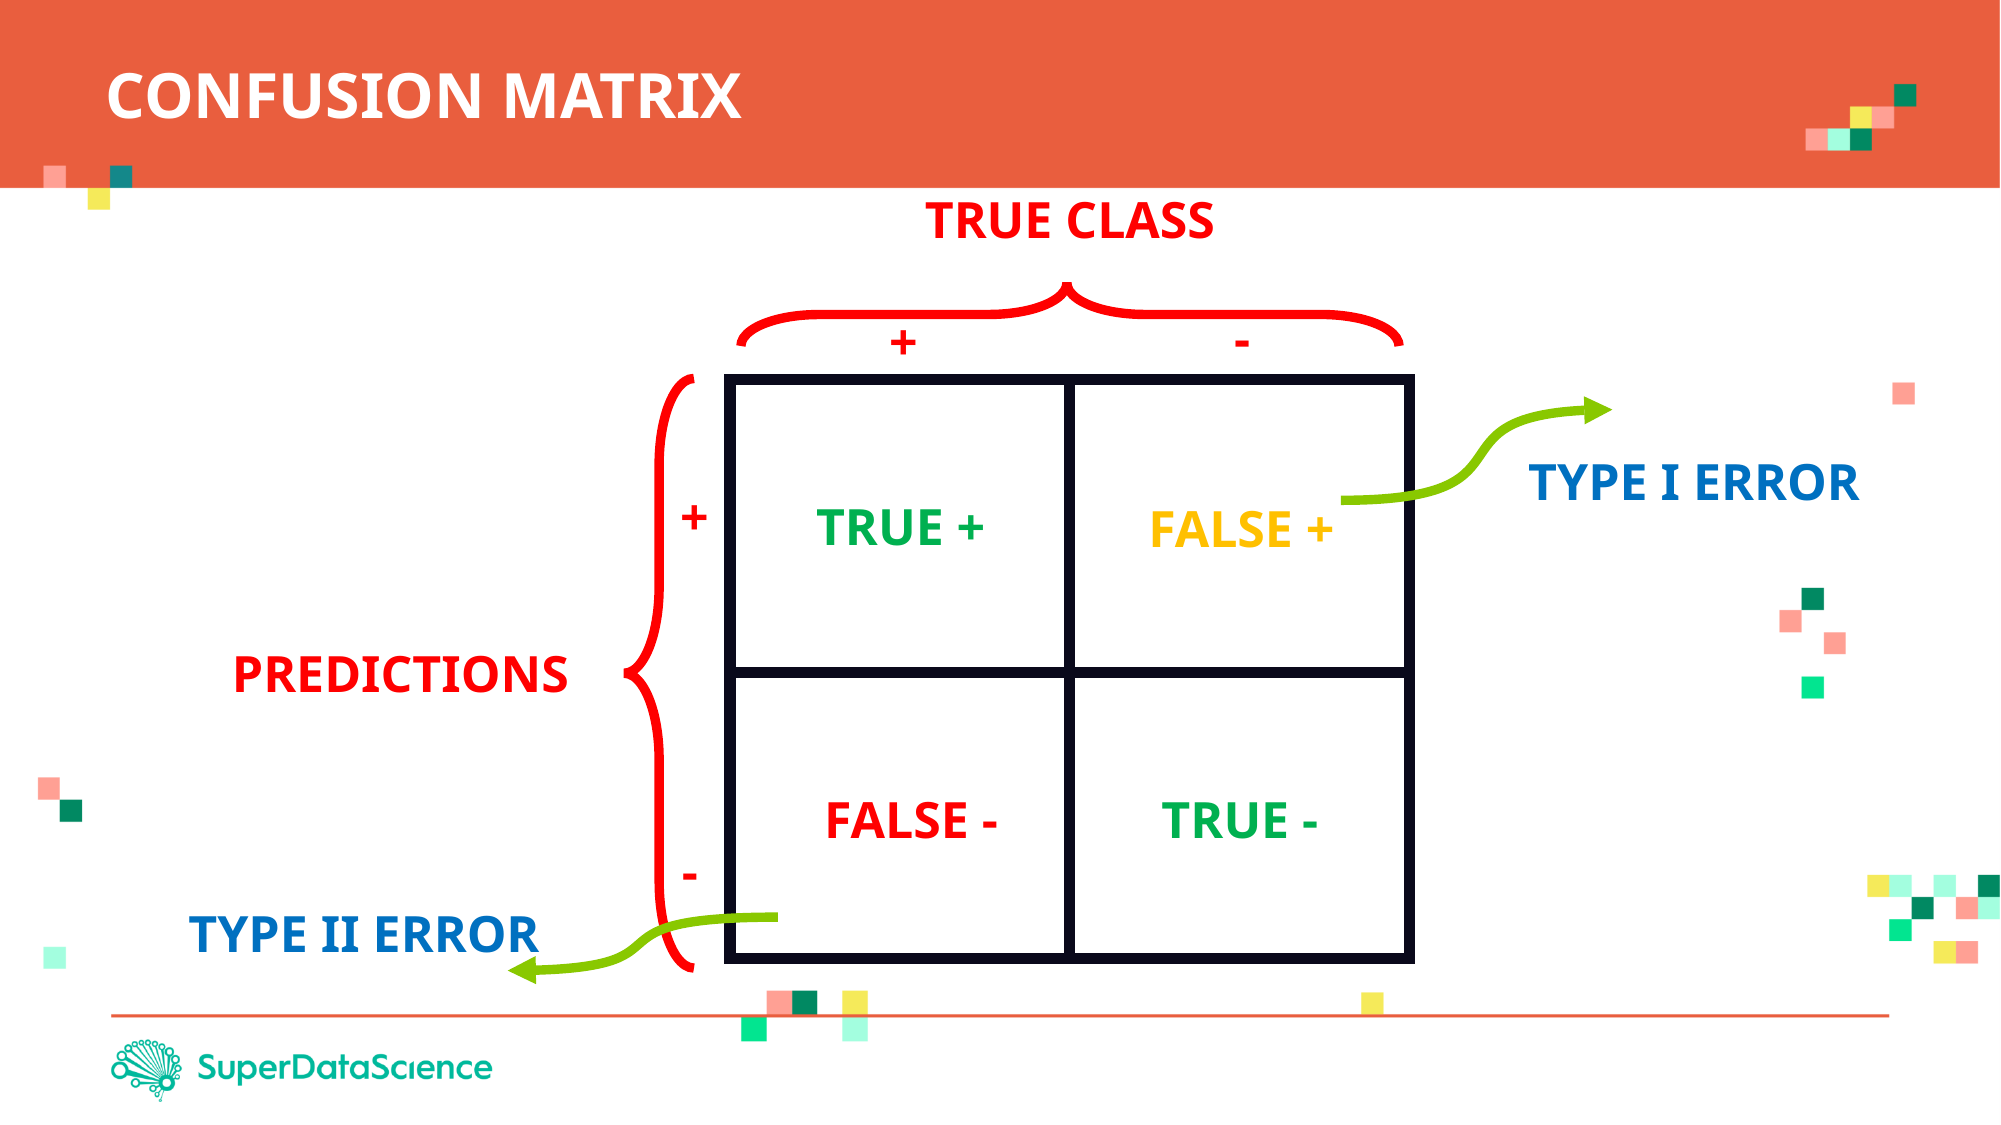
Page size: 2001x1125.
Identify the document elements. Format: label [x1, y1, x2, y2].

text_box [507, 917, 778, 971]
text_box [1340, 409, 1613, 501]
picture [0, 0, 2000, 1125]
